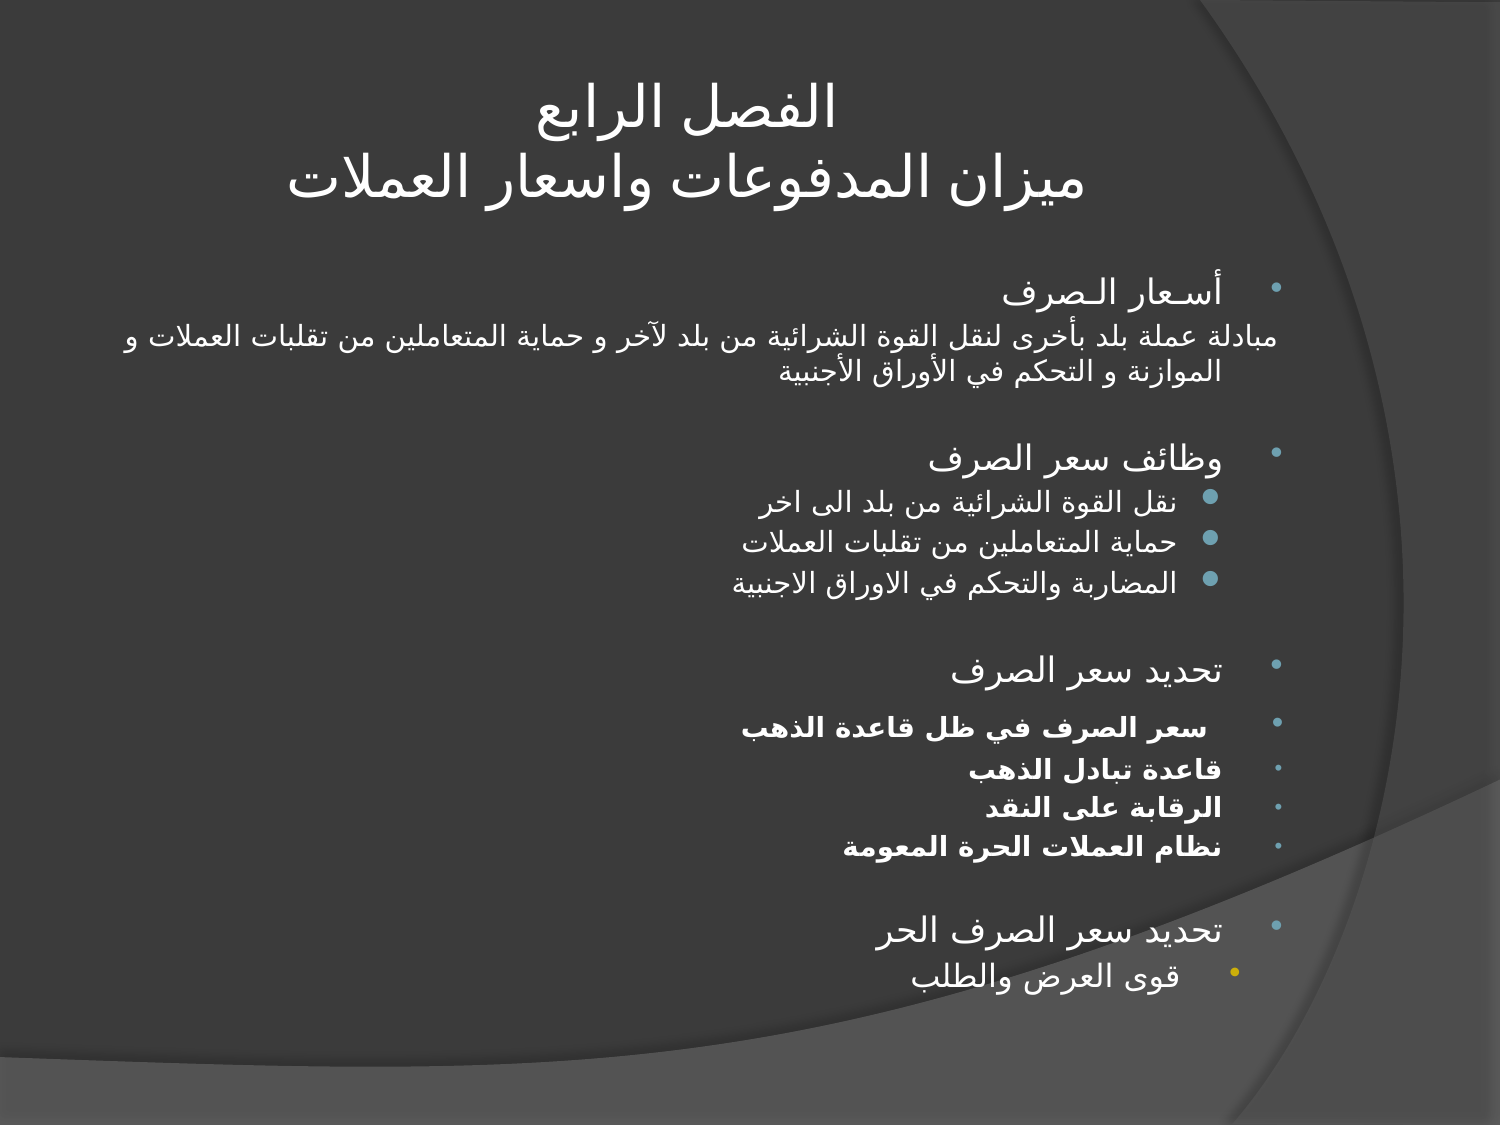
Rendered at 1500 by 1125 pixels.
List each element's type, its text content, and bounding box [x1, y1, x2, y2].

list أسـعار الـصرف مبادلة عملة بلد بأخرى لنقل القوة الشرائية من بلد لآخر و حماية المتعاملين من تقلبات العملات و الموازنة و التحكم في الأوراق الأجنبية وظائف سعر الصرف نقل القوة الشرائية من بلد الى اخر حماية المتعاملين من تقلبات العملات المضاربة والتحكم في الاوراق الاجنبية تحديد سعر الصرف سعر الصرف في ظل قاعدة الذهب قاعدة تبادل الذهب الرقابة على النقد نظام العملات الحرة المعومة تحديد سعر الصرف الحر قوى العرض والطلب [75, 262, 1300, 1005]
title الفصل الرابع ميزان المدفوعات واسعار العملات [75, 45, 1300, 233]
